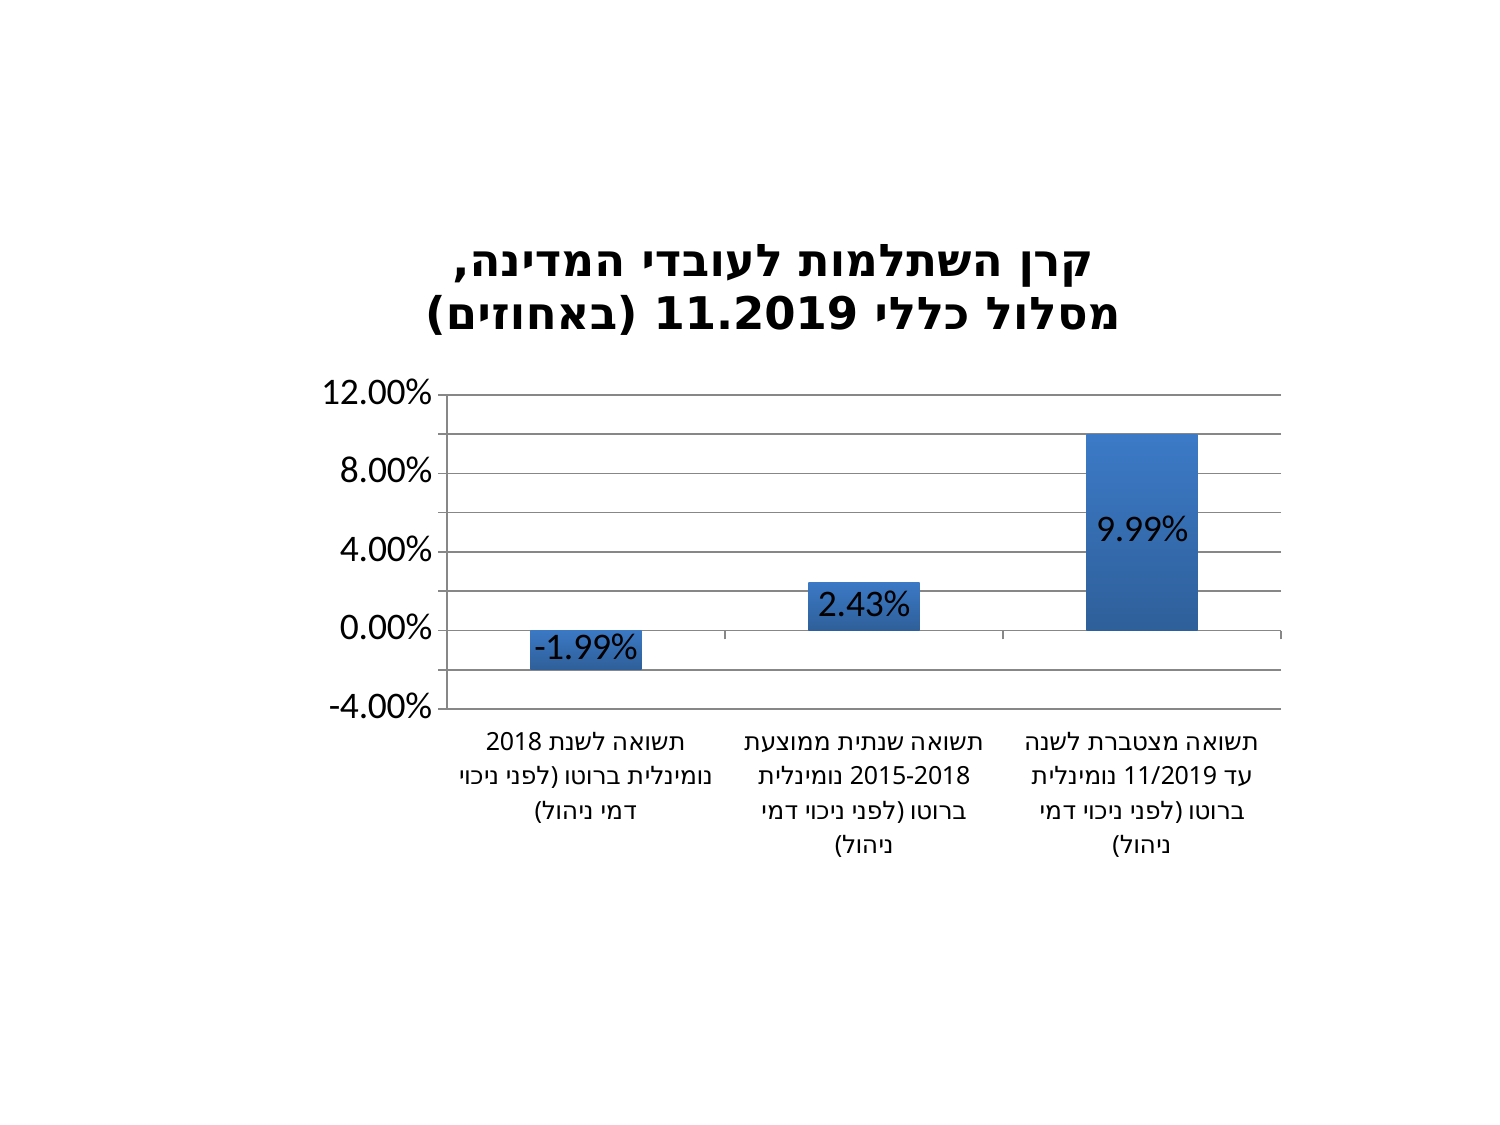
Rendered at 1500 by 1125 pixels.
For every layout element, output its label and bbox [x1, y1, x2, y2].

chart [300, 207, 1302, 875]
